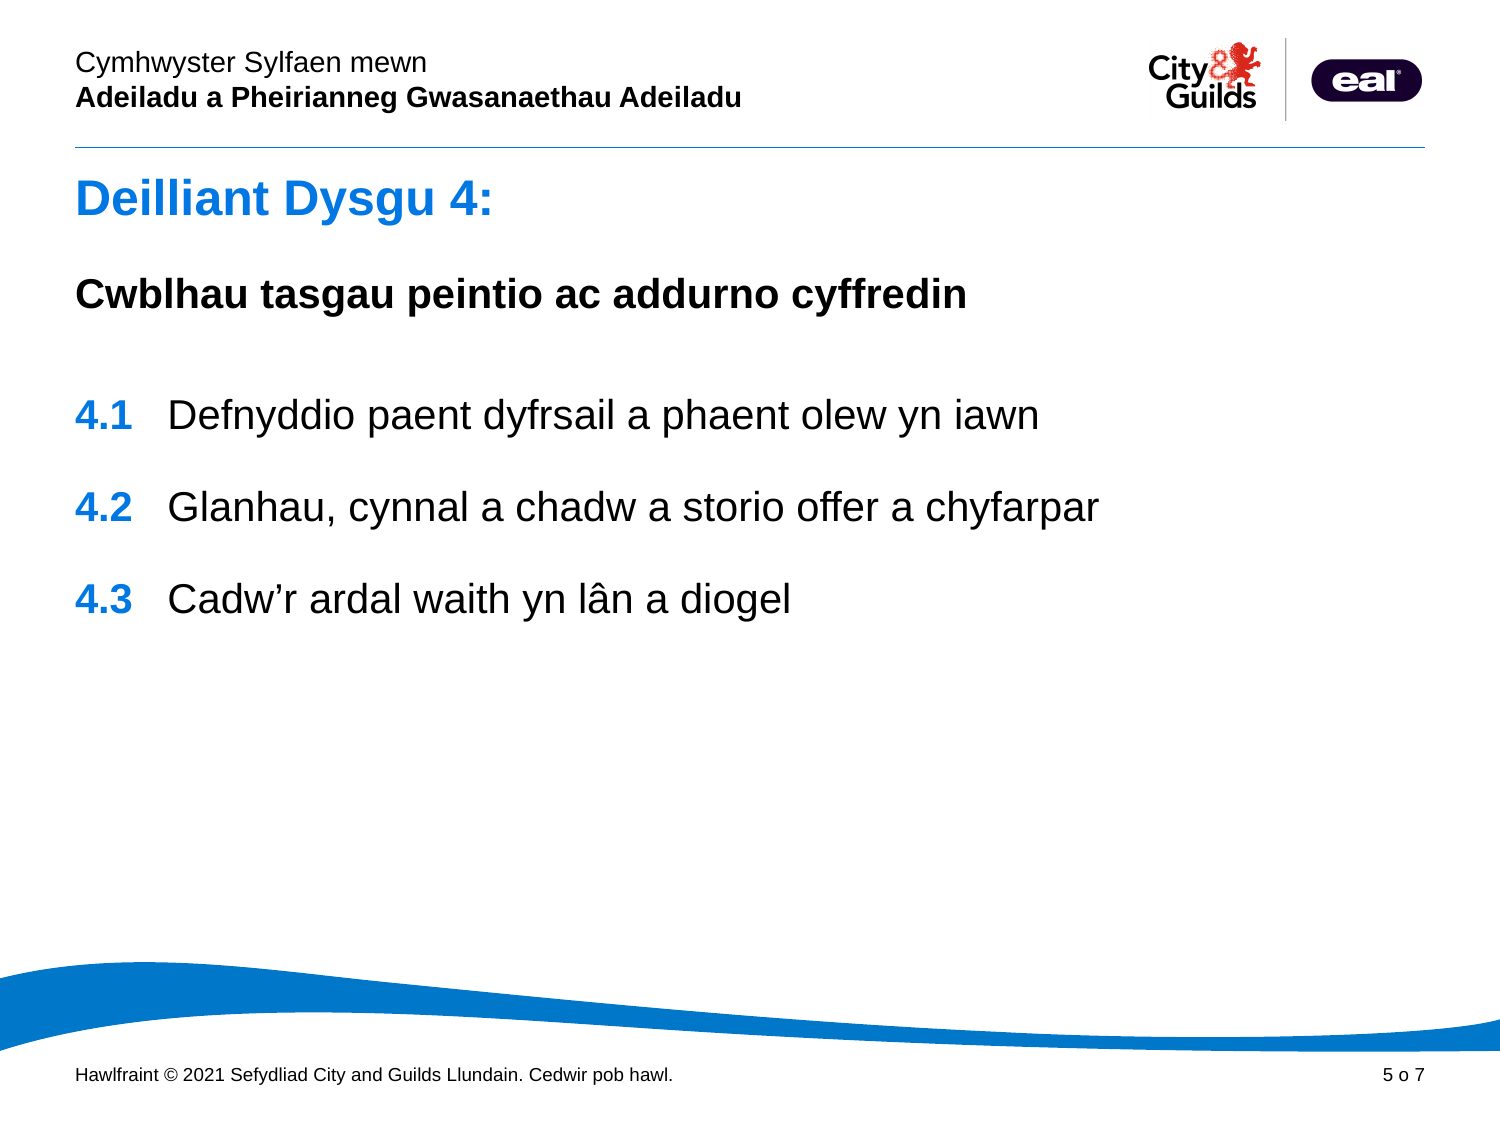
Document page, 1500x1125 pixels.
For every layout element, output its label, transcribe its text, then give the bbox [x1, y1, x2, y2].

title Deilliant Dysgu 4: [74, 165, 1426, 229]
picture [1149, 38, 1422, 121]
list Cwblhau tasgau peintio ac addurno cyffredin 4.1 Defnyddio paent dyfrsail a phaent olew yn iawn 4.2 Glanhau, cynnal a chadw a storio offer a chyfarpar 4.3 Cadw’r ardal waith yn lân a diogel [74, 266, 1426, 946]
